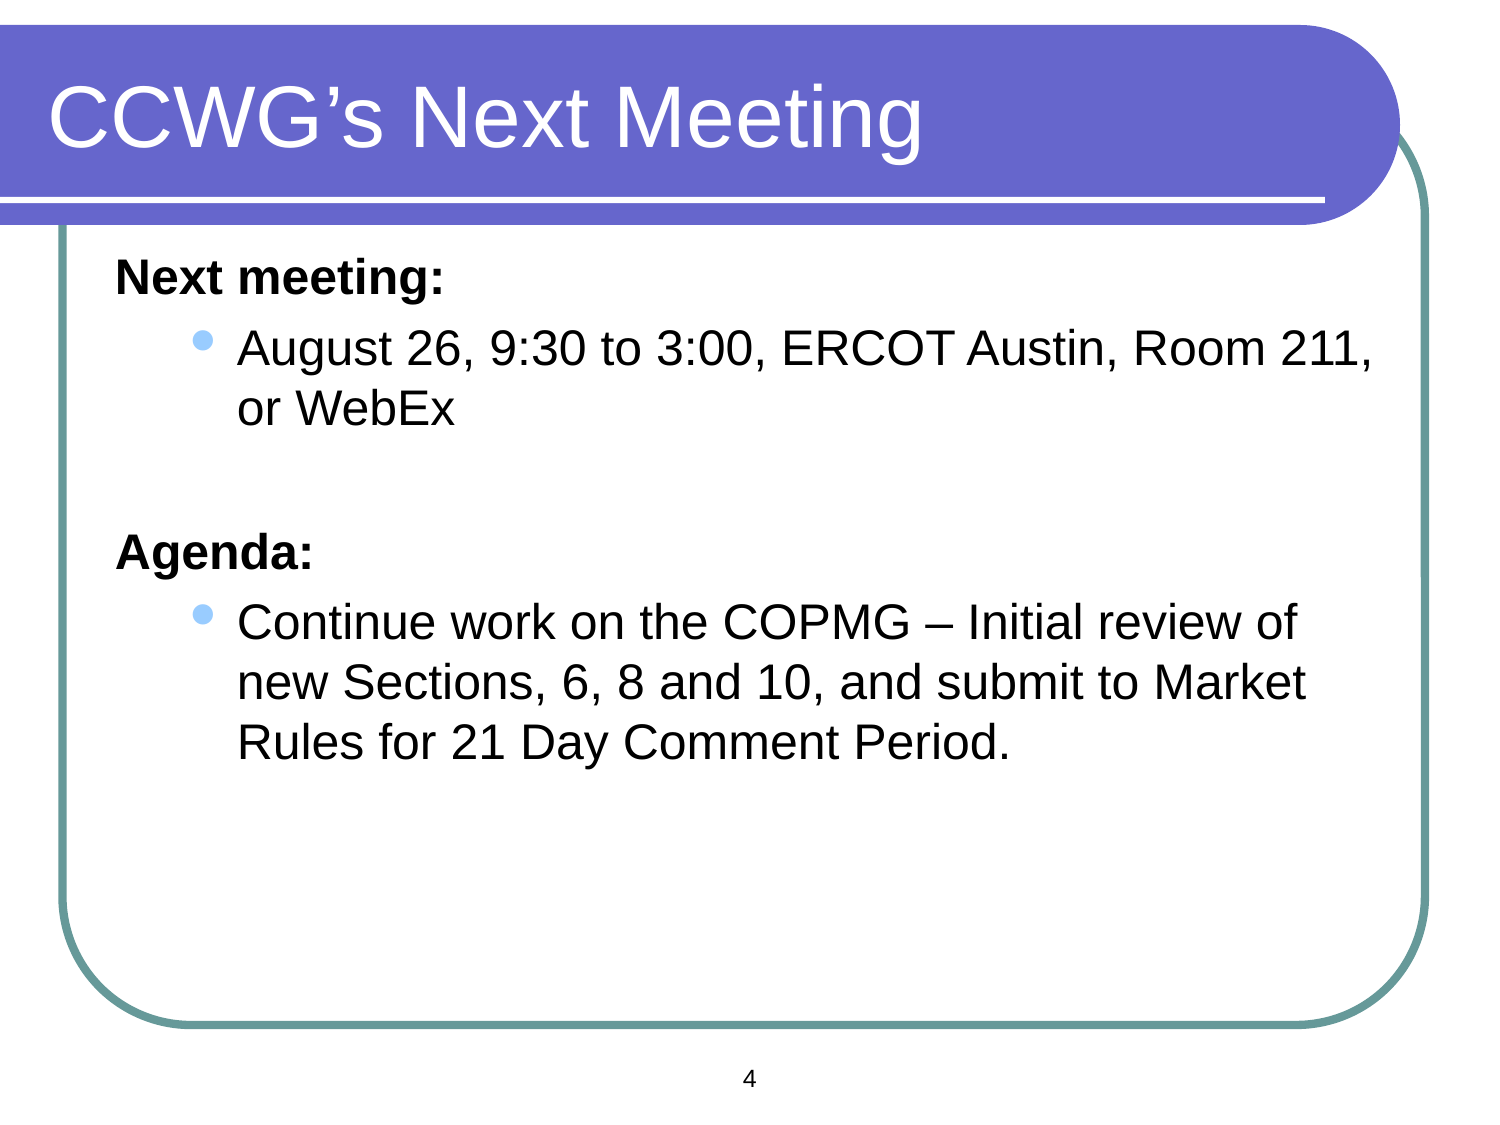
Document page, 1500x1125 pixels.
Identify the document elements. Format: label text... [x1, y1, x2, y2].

title CCWG’s Next Meeting [31, 37, 1348, 188]
footer 4 [512, 1024, 988, 1101]
list Next meeting: August 26, 9:30 to 3:00, ERCOT Austin, Room 211, or WebEx Agenda: Continue work on the COPMG – Initial review of new Sections, 6, 8 and 10, and submit to Market Rules for 21 Day Comment Period. [99, 237, 1401, 1125]
